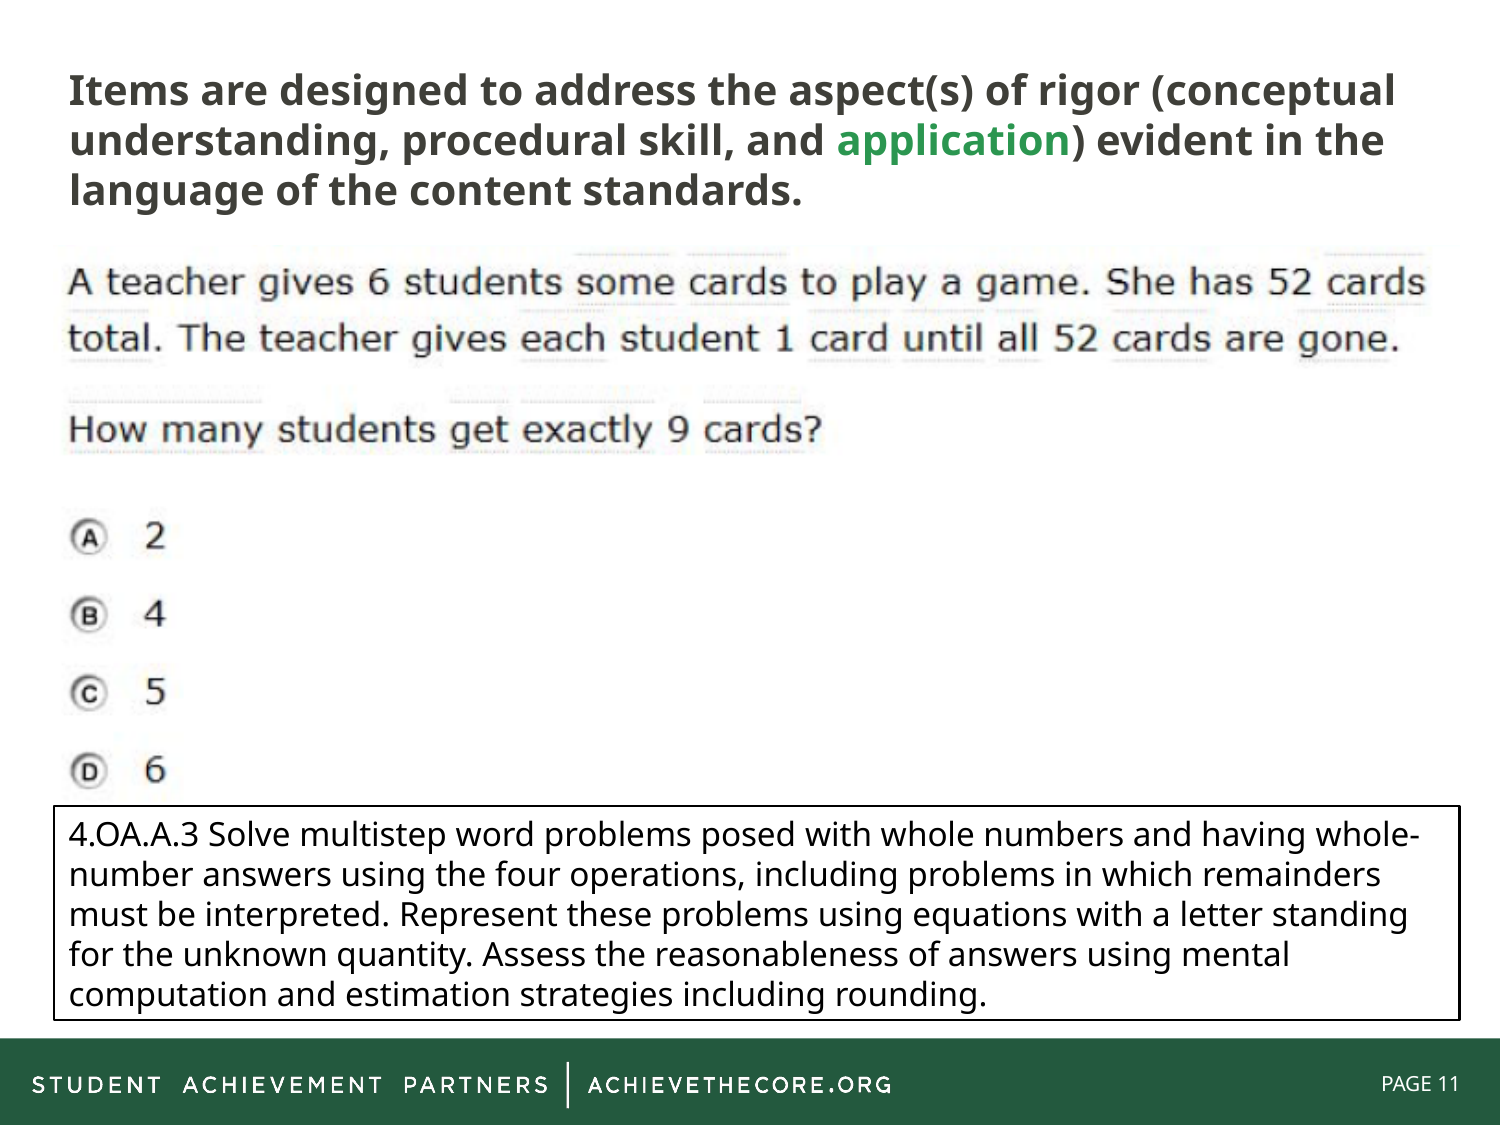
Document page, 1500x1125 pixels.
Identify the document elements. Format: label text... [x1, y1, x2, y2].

picture [12, 1055, 911, 1112]
picture [53, 245, 1460, 807]
title Items are designed to address the aspect(s) of rigor (conceptual understanding, procedural skill, and application) evident in the language of the content standards. [53, 45, 1460, 233]
text_box 4.OA.A.3 Solve multistep word problems posed with whole numbers and having whole-number answers using the four operations, including problems in which remainders must be interpreted. Represent these problems using equations with a letter standing for the unknown quantity. Assess the reasonableness of answers using mental computation and estimation strategies including rounding. [53, 812, 1460, 1021]
